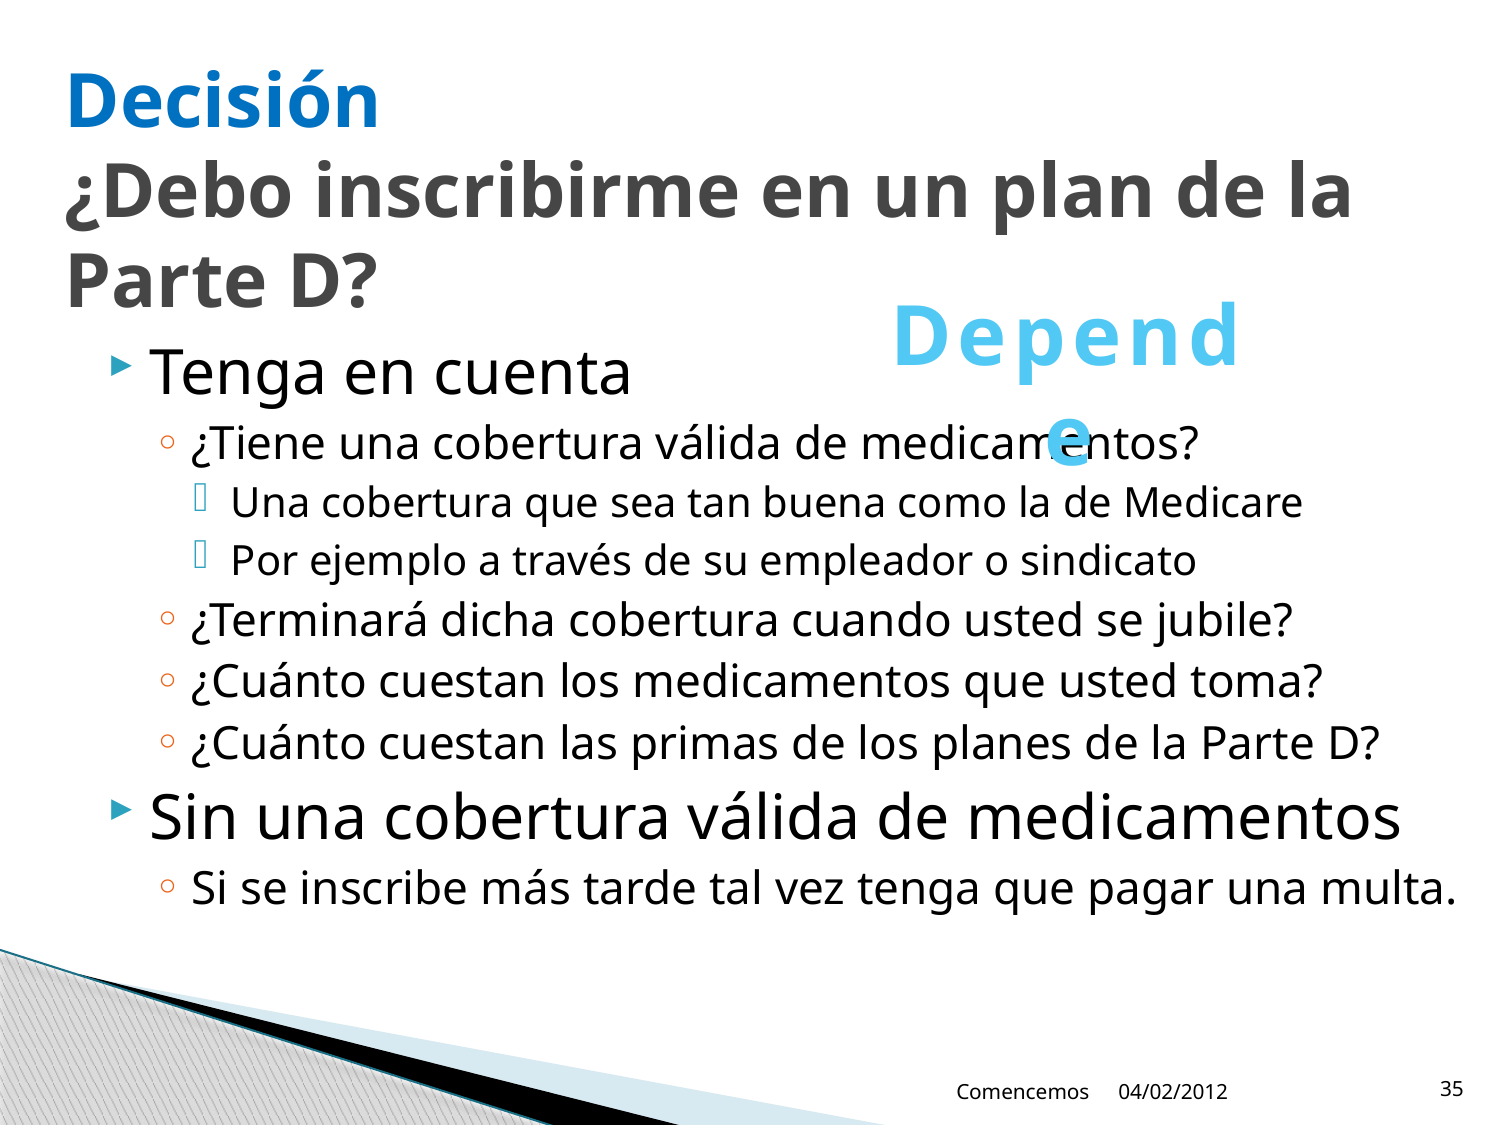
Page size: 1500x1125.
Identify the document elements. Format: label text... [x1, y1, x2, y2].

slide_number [1105, 1051, 1418, 1112]
slide_number 35 [1418, 1051, 1479, 1112]
footer Comencemos [718, 1051, 1105, 1112]
title Decisión ¿Debo inscribirme en un plan de la Parte D? [50, 45, 1463, 263]
text_box Depende [850, 274, 1288, 490]
list Tenga en cuenta ¿Tiene una cobertura válida de medicamentos? Una cobertura que sea tan buena como la de Medicare Por ejemplo a través de su empleador o sindicato ¿Terminará dicha cobertura cuando usted se jubile? ¿Cuánto cuestan los medicamentos que usted toma? ¿Cuánto cuestan las primas de los planes de la Parte D? Sin una cobertura válida de medicamentos Si se inscribe más tarde tal vez tenga que pagar una multa. [75, 324, 1500, 986]
